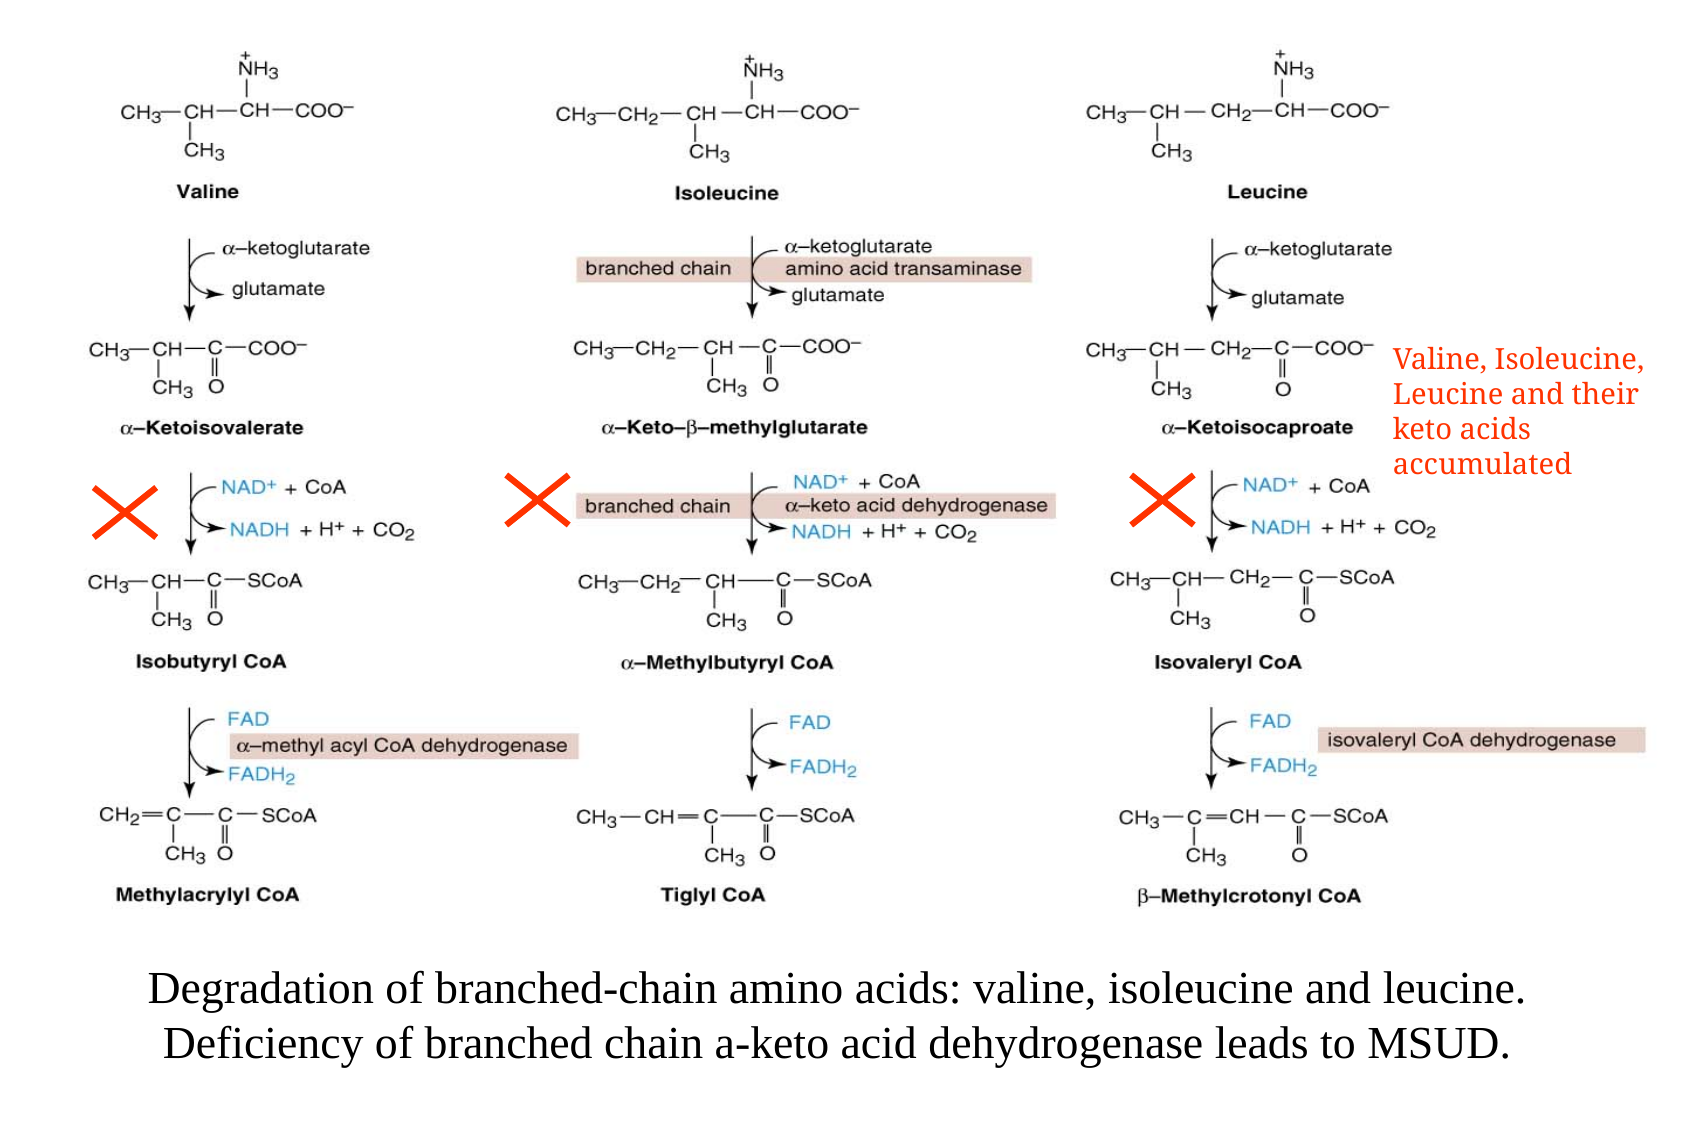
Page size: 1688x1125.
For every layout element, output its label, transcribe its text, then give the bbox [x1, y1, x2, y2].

text_box Degradation of branched-chain amino acids: valine, isoleucine and leucine. Deficiency of branched chain a-keto acid dehydrogenase leads to MSUD. [120, 950, 1555, 1075]
picture [65, 18, 1669, 926]
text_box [505, 474, 569, 526]
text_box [93, 487, 157, 538]
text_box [1130, 474, 1194, 526]
